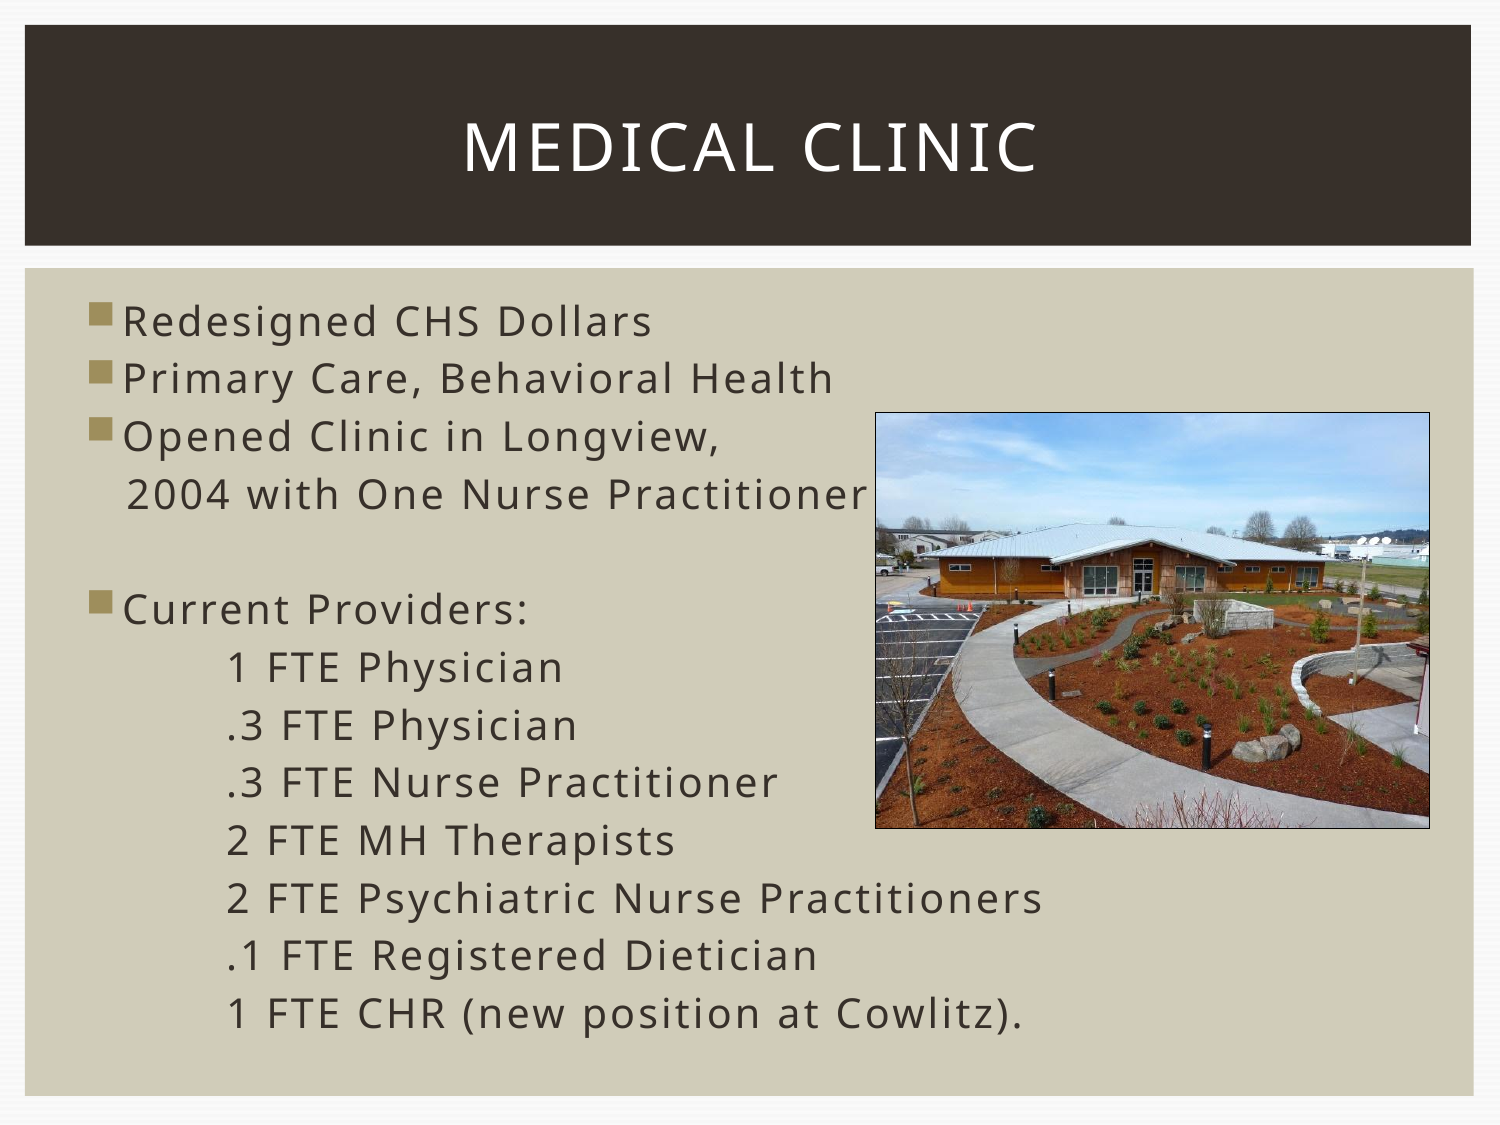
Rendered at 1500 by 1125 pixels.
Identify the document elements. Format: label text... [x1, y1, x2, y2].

list Redesigned CHS Dollars Primary Care, Behavioral Health Opened Clinic in Longview, 2004 with One Nurse Practitioner Current Providers: 1 FTE Physician .3 FTE Physician .3 FTE Nurse Practitioner 2 FTE MH Therapists 2 FTE Psychiatric Nurse Practitioners .1 FTE Registered Dietician 1 FTE CHR (new position at Cowlitz). [62, 287, 1442, 1050]
title Medical Clinic [62, 58, 1438, 232]
picture [874, 412, 1430, 829]
